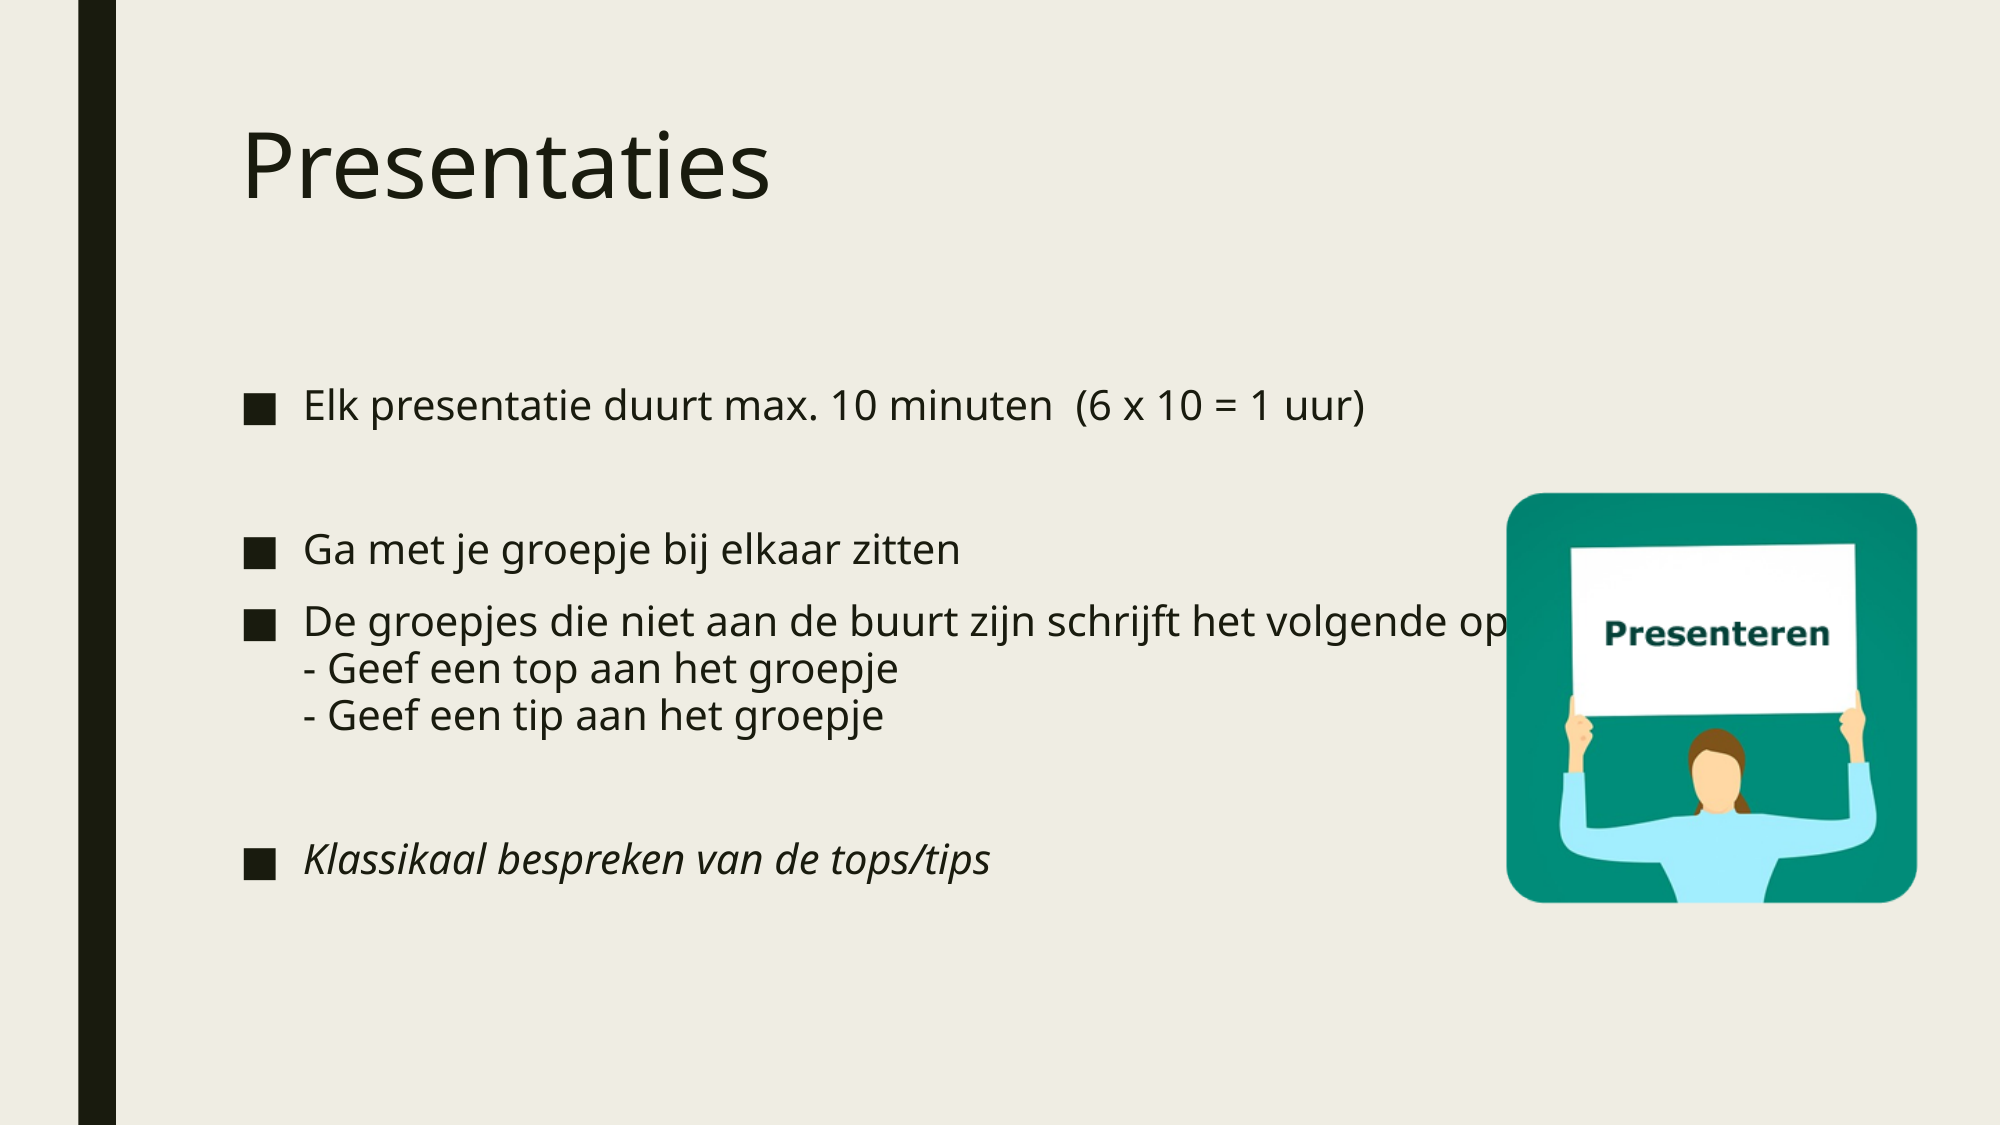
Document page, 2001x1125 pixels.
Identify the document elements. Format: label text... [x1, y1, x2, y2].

list Elk presentatie duurt max. 10 minuten (6 x 10 = 1 uur) Ga met je groepje bij elkaar zitten De groepjes die niet aan de buurt zijn schrijft het volgende op; - Geef een top aan het groepje - Geef een tip aan het groepje Klassikaal bespreken van de tops/tips [225, 375, 1800, 963]
picture [1505, 492, 1921, 907]
title Presentaties [225, 112, 1800, 357]
